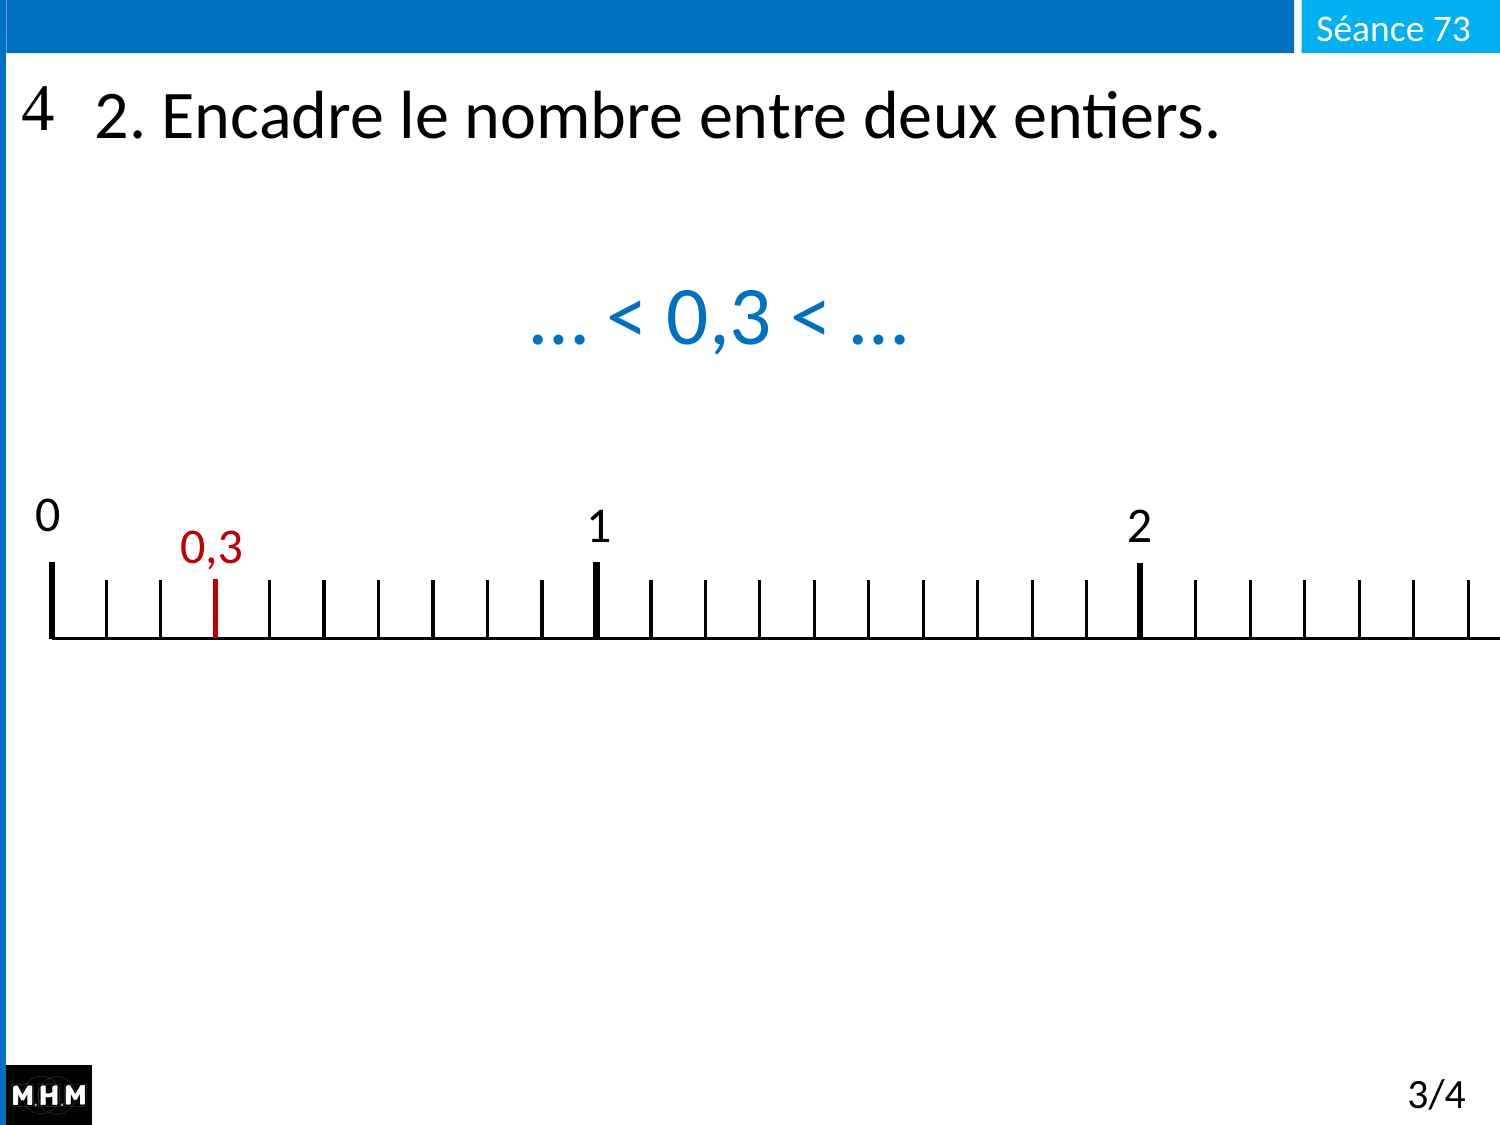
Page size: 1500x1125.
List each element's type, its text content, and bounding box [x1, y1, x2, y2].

picture [6, 1065, 92, 1125]
text_box … < 0,3 < … [515, 254, 1005, 369]
list 3/4 [1373, 1064, 1500, 1125]
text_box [20, 474, 1500, 640]
title 2. Encadre le nombre entre deux entiers. [79, 71, 1374, 161]
